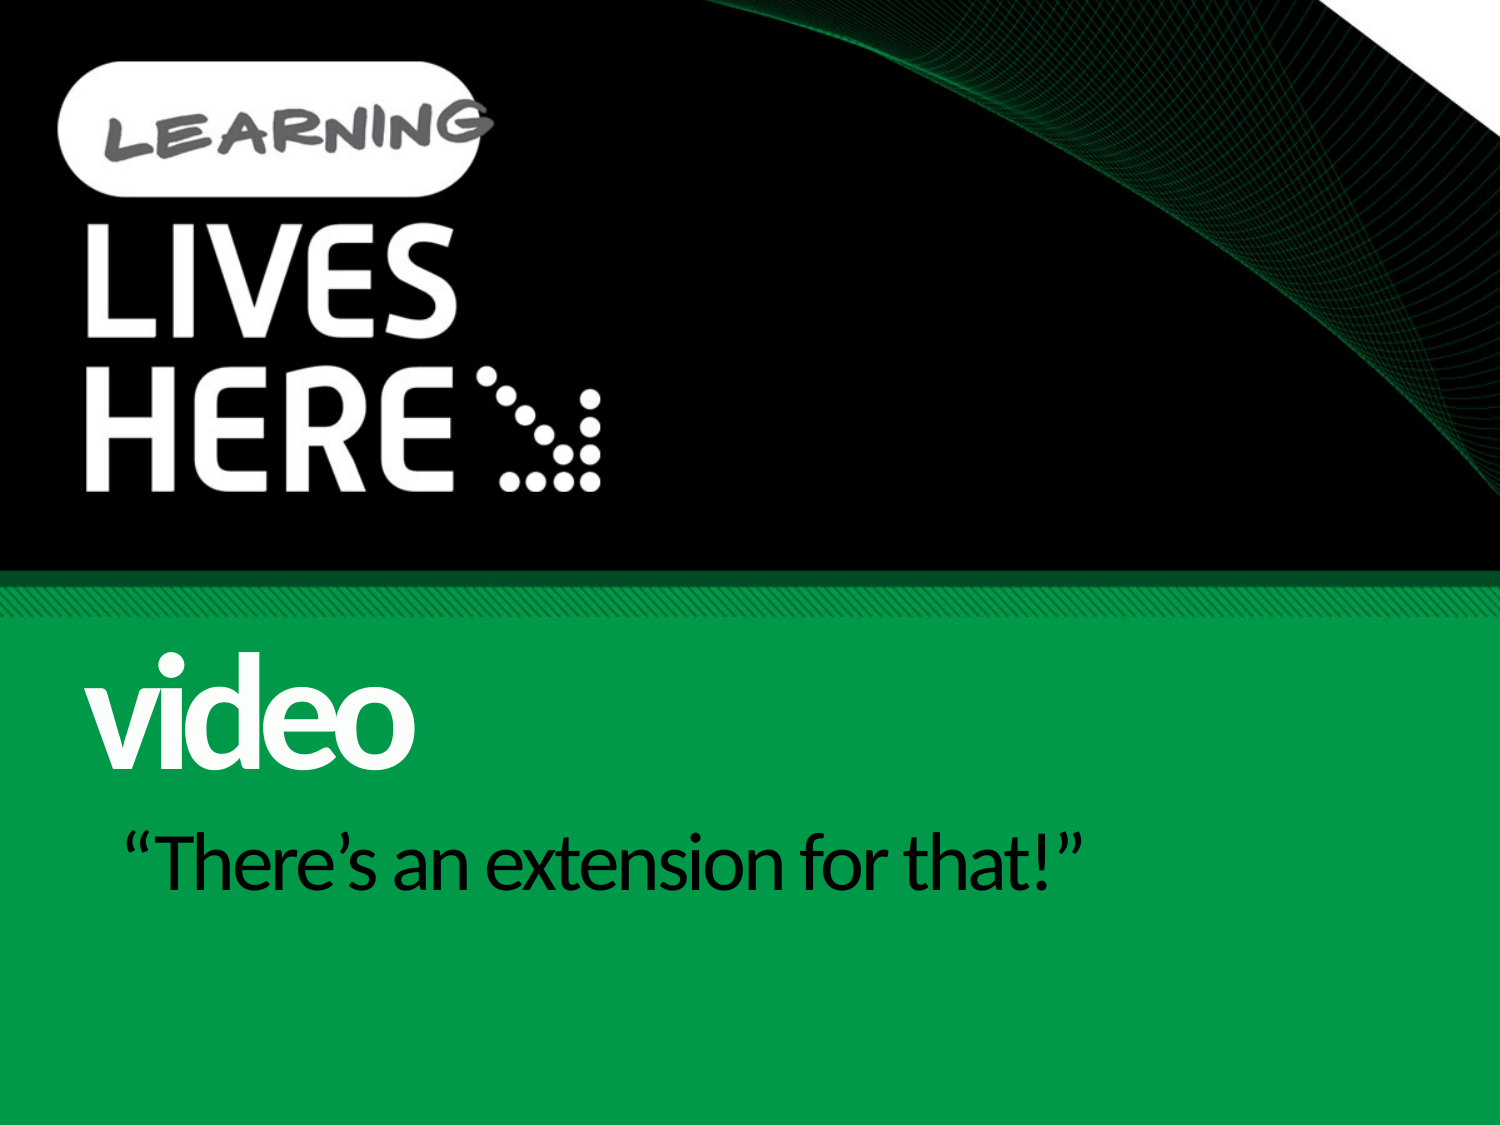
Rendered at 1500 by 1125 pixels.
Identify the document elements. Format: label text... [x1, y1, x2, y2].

list video [83, 625, 1344, 800]
picture [0, 0, 1500, 1125]
title “There’s an extension for that!” [119, 818, 1375, 943]
